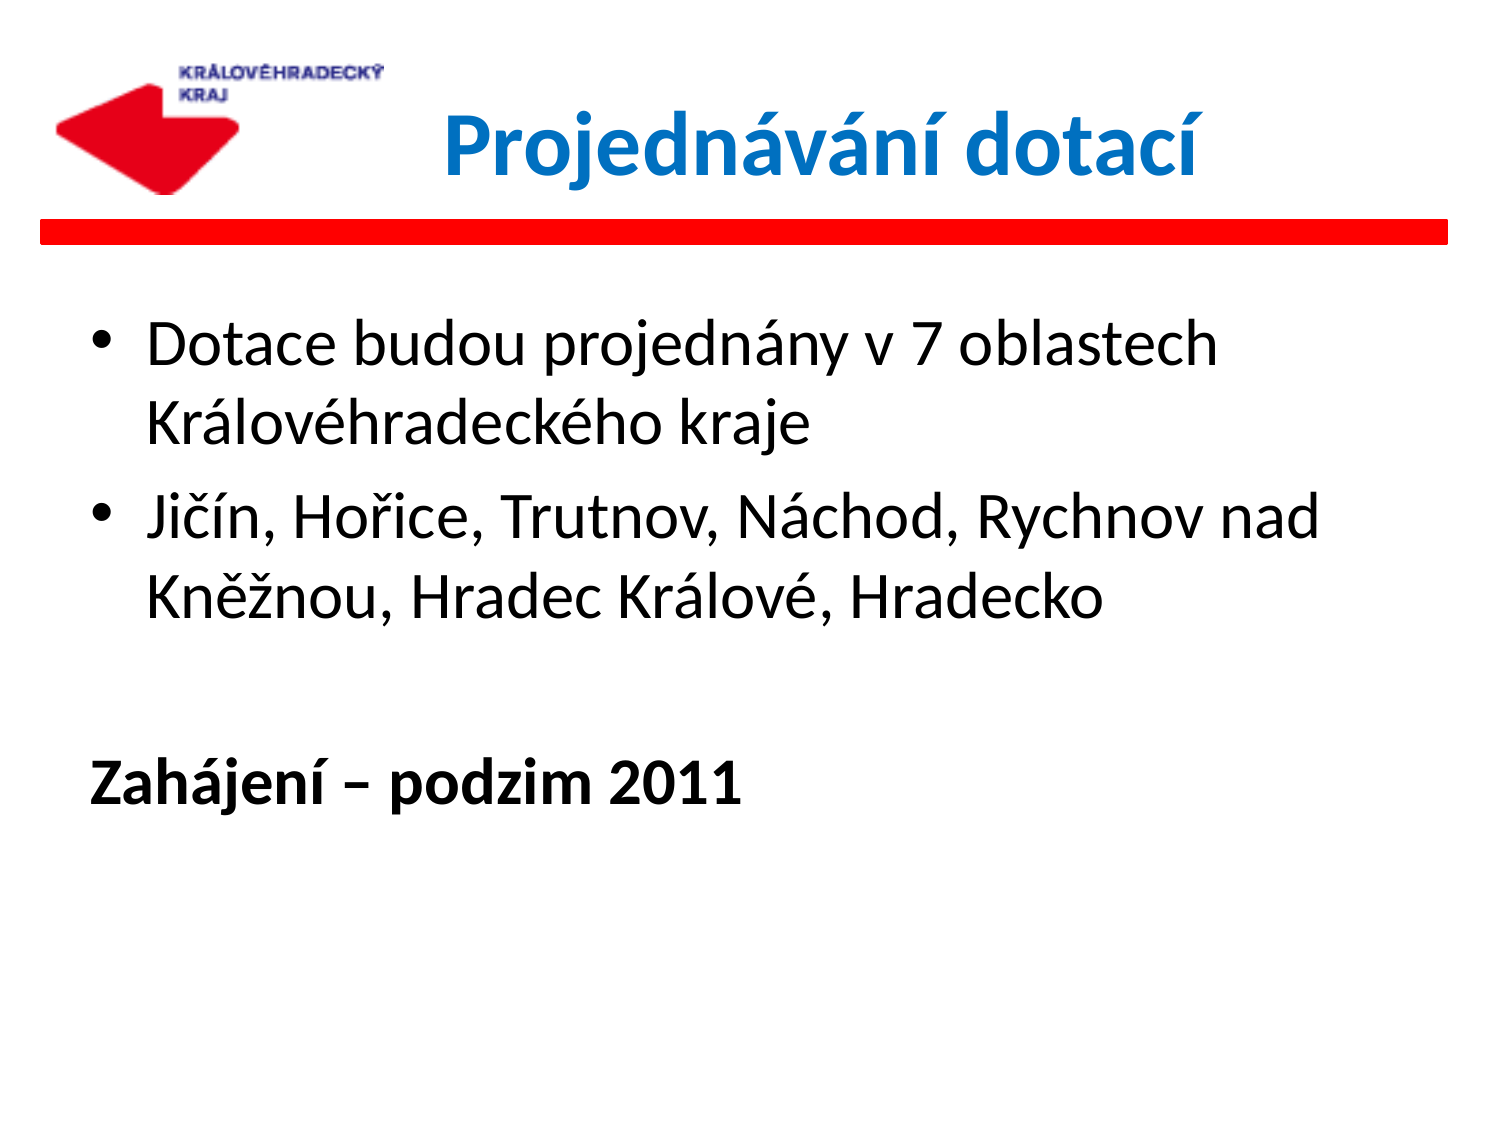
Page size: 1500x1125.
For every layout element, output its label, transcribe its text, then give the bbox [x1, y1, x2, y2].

picture [29, 30, 385, 195]
title Projednávání dotací [218, 45, 1425, 218]
list Dotace budou projednány v 7 oblastech Královéhradeckého kraje Jičín, Hořice, Trutnov, Náchod, Rychnov nad Kněžnou, Hradec Králové, Hradecko Zahájení – podzim 2011 [75, 290, 1425, 1005]
text_box [39, 218, 1449, 245]
